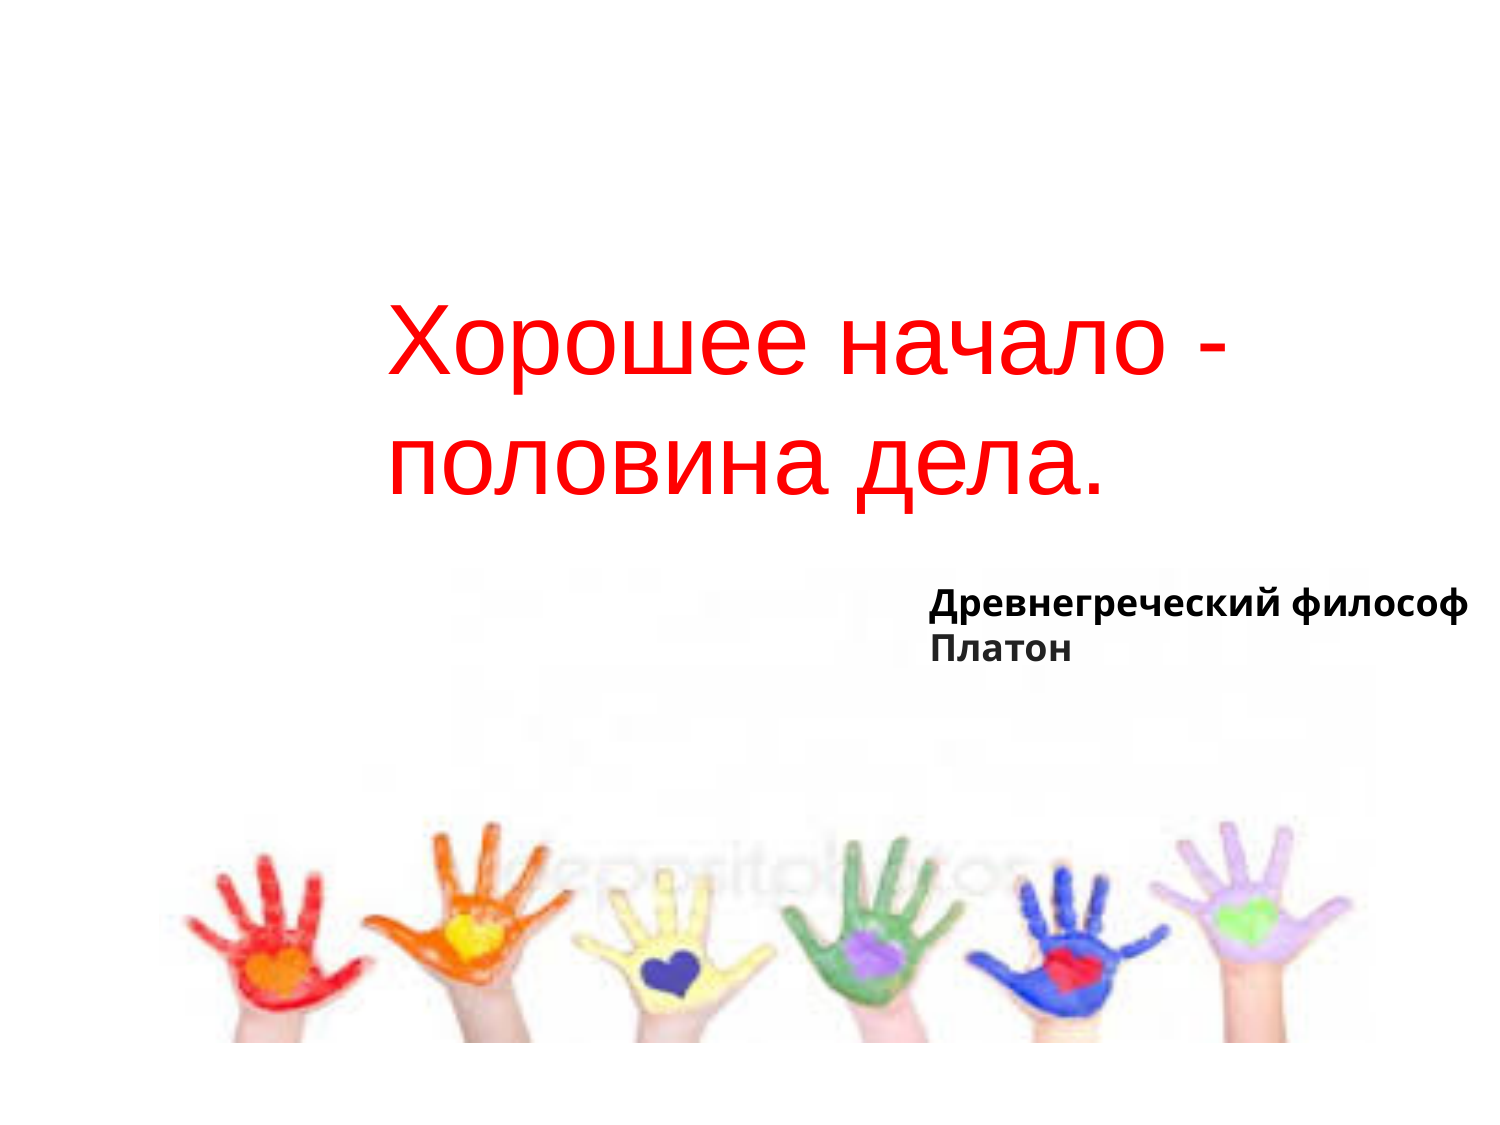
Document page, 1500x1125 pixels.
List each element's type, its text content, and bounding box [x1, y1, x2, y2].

text_box Хорошее начало - половина дела. [371, 267, 1270, 522]
text_box Древнегреческий философ Платон [1376, 571, 1485, 676]
picture [159, 568, 1376, 1043]
